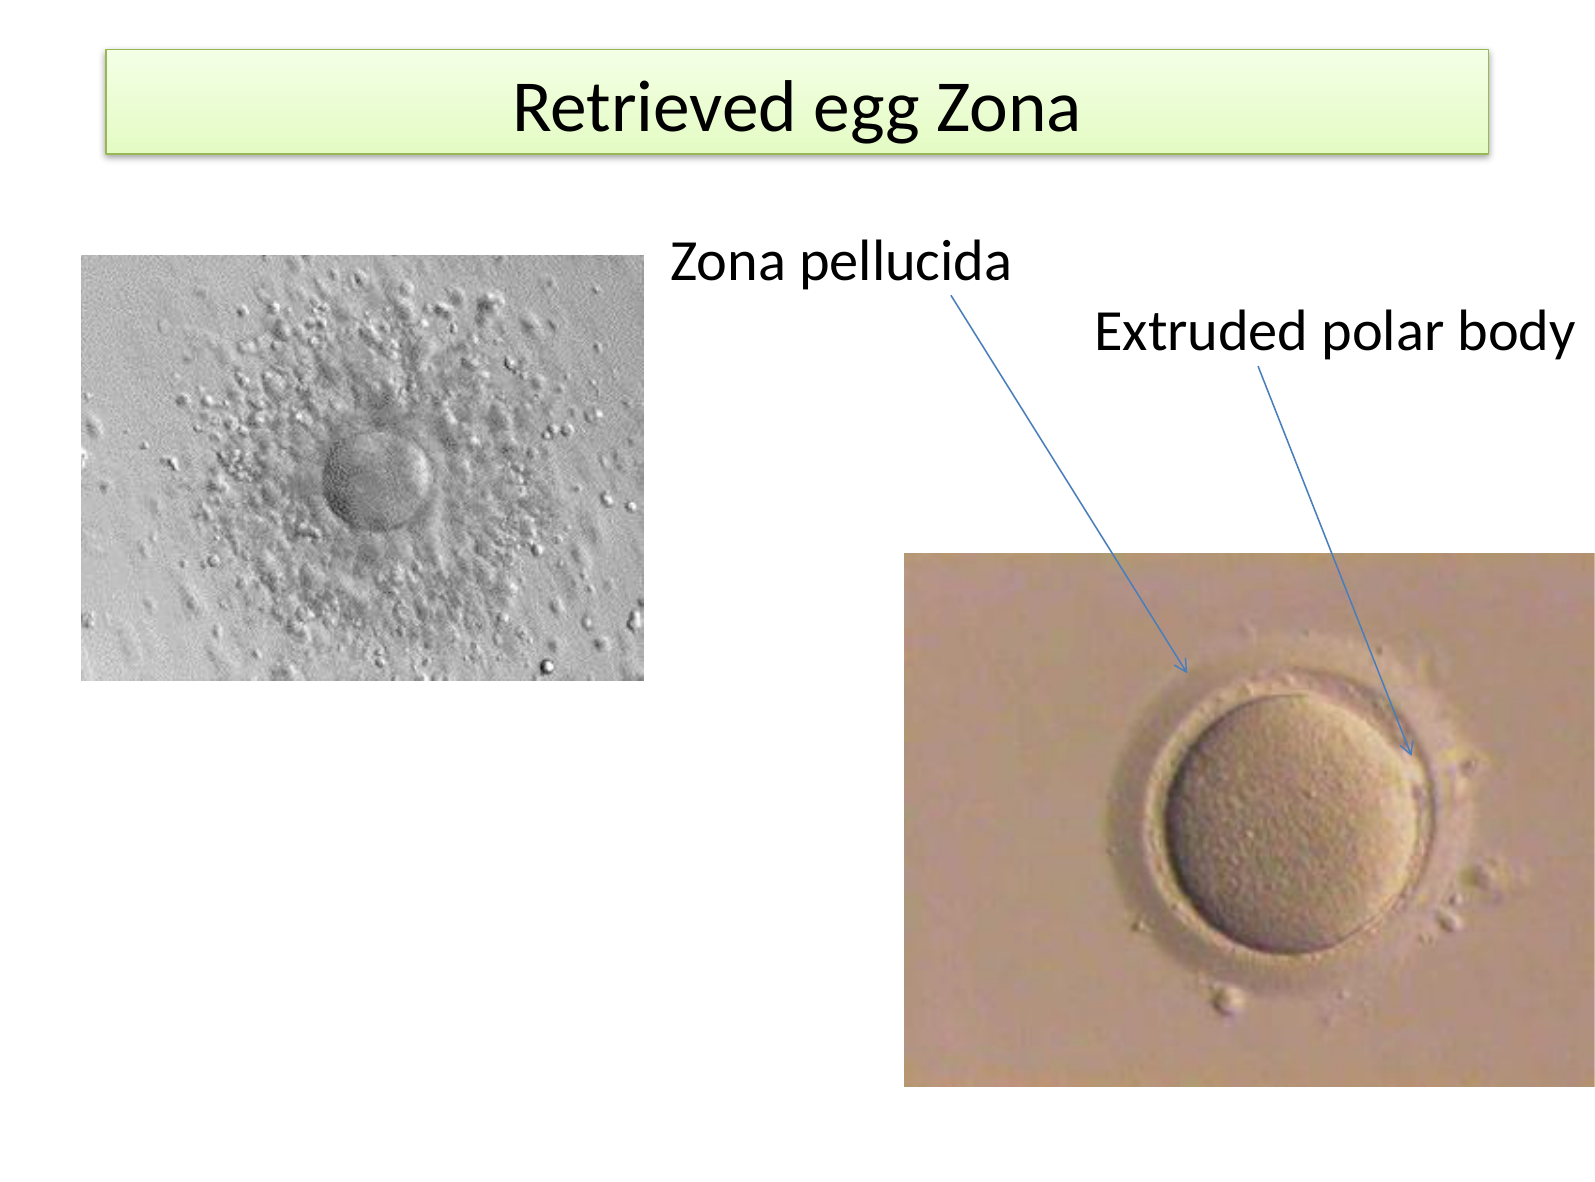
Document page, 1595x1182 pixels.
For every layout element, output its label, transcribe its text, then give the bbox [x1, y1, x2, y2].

text_box Zona pellucida Extruded polar body [655, 215, 1595, 370]
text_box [950, 295, 1188, 674]
picture [903, 553, 1595, 1088]
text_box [1257, 365, 1412, 757]
picture [81, 255, 645, 681]
title Retrieved egg Zona [105, 49, 1489, 155]
